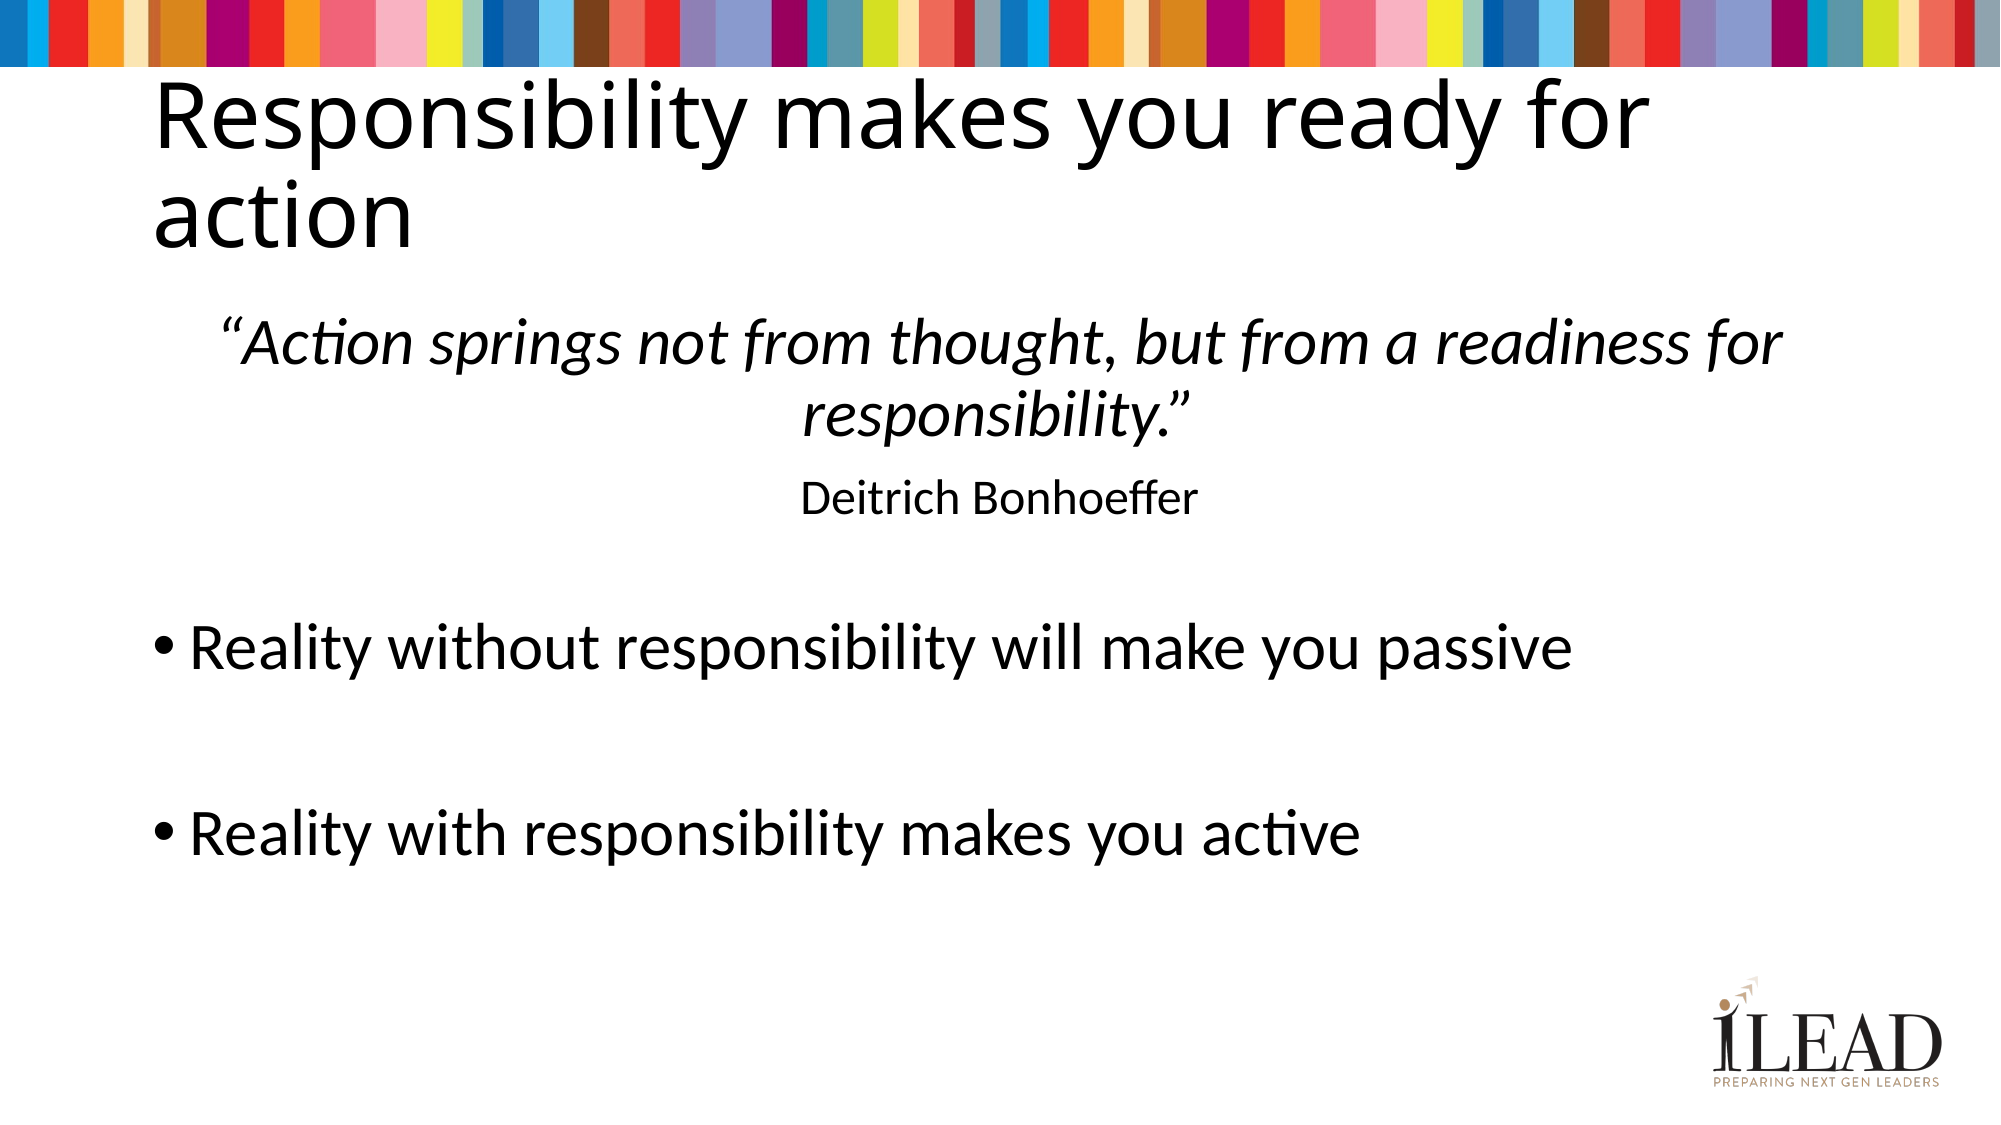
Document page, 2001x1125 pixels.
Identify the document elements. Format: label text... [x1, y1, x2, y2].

picture [828, 0, 1026, 67]
picture [1048, 0, 1808, 67]
picture [48, 0, 808, 67]
picture [0, 0, 26, 67]
picture [1828, 0, 2000, 67]
list “Action springs not from thought, but from a readiness for responsibility.” Deitrich Bonhoeffer Reality without responsibility will make you passive Reality with responsibility makes you active [137, 299, 1863, 1014]
picture [1709, 972, 1945, 1091]
title Responsibility makes you ready for action [137, 67, 1863, 278]
